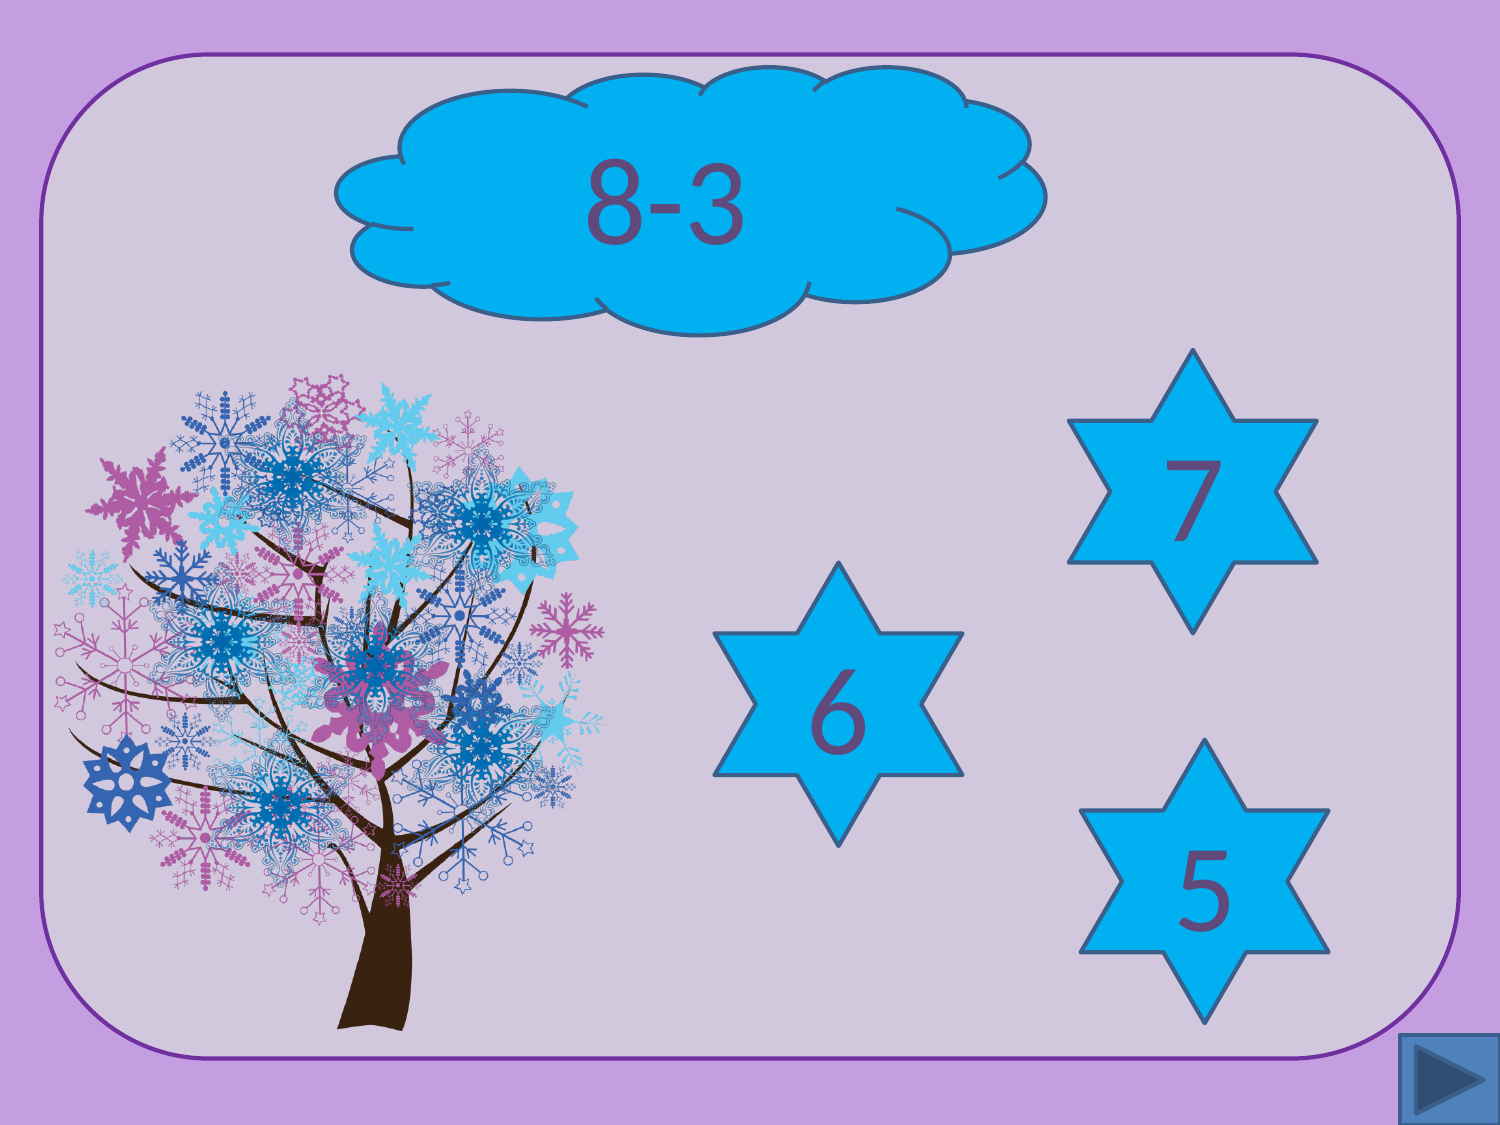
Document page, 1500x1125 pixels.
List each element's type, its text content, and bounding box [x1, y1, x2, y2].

text_box [39, 52, 1461, 1061]
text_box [147, 396, 556, 888]
picture [52, 373, 609, 1031]
text_box 6 [712, 560, 965, 849]
text_box [1398, 1033, 1500, 1125]
text_box 5 [1078, 737, 1331, 1026]
text_box 7 [1067, 347, 1319, 636]
text_box 8-3 [333, 65, 1048, 338]
